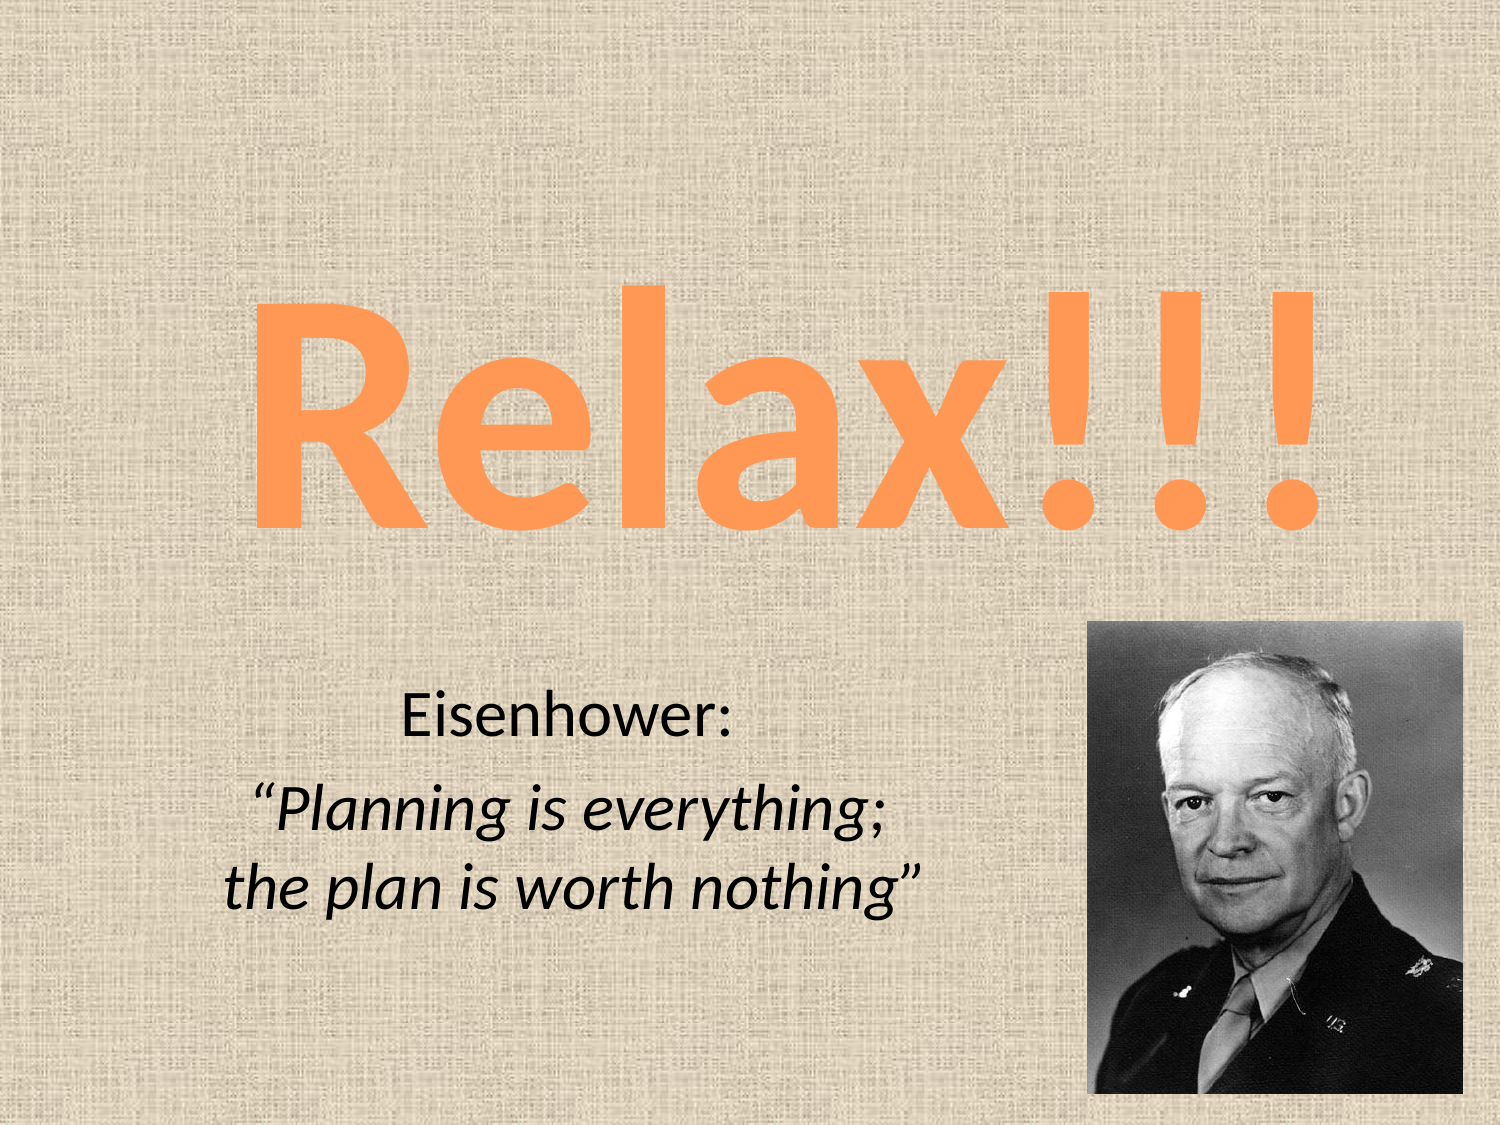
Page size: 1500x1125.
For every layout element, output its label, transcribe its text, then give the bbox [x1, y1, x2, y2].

text_box Relax!!! [174, 174, 1413, 605]
list Eisenhower: “Planning is everything; the plan is worth nothing” [75, 662, 1075, 1005]
picture [0, 0, 1500, 1125]
